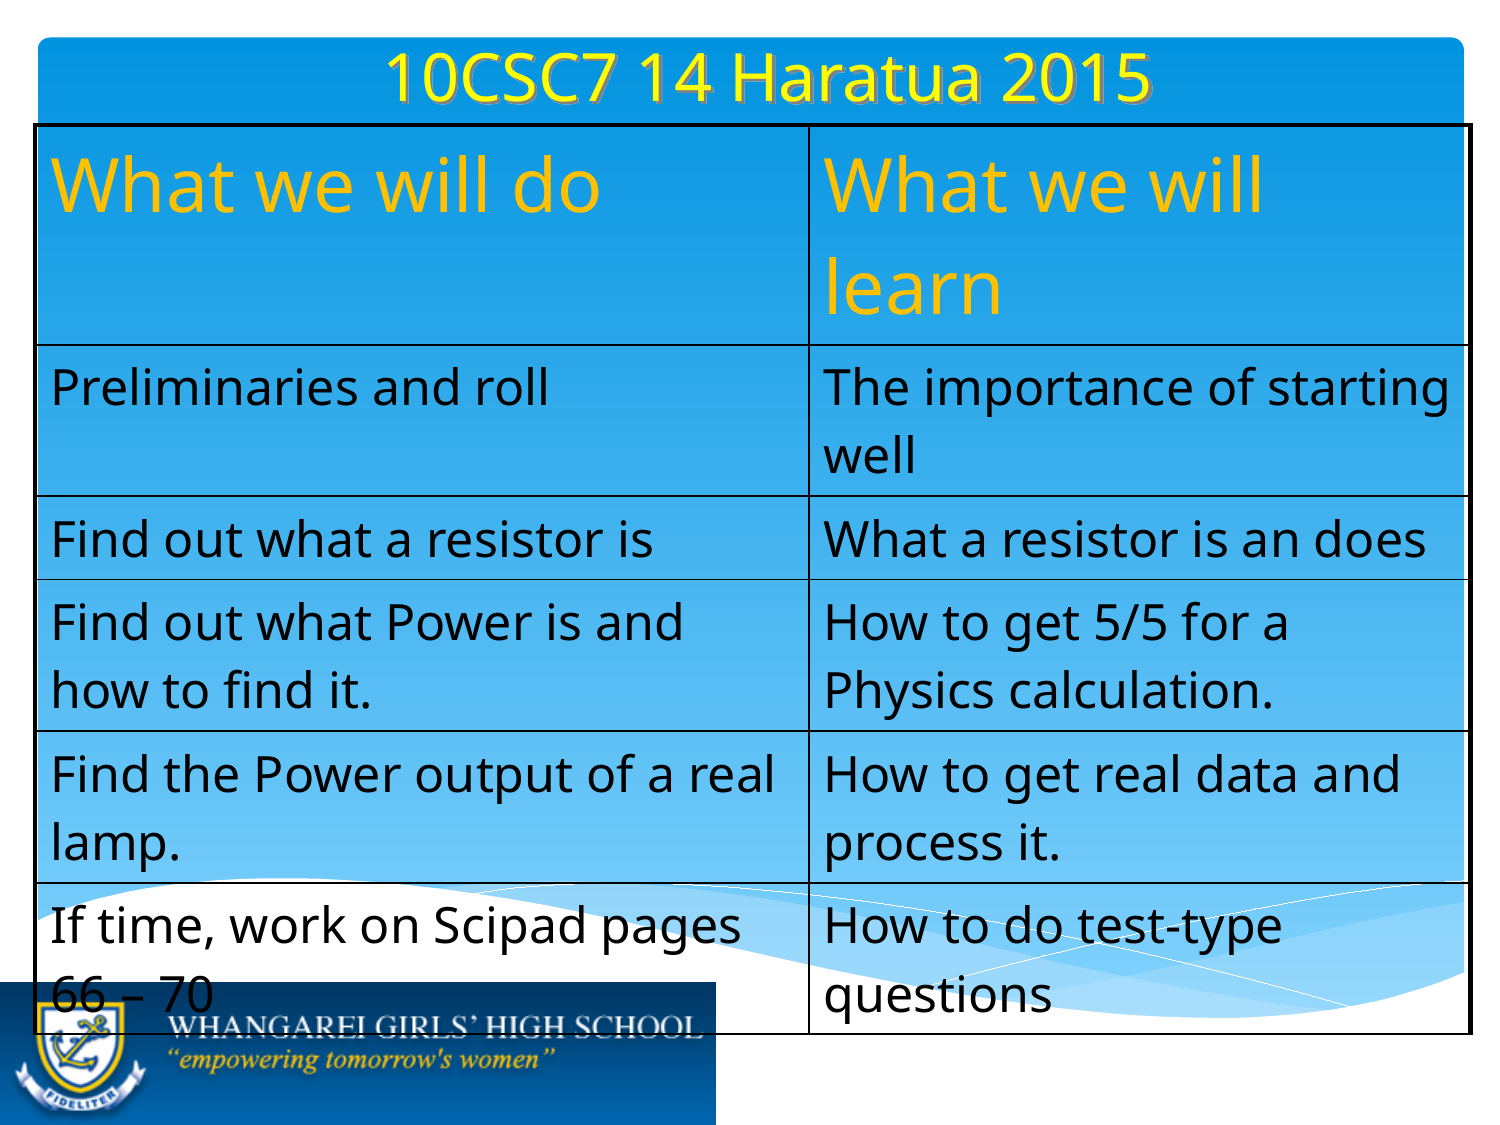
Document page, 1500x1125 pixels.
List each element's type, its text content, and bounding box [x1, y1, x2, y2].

table_cell Find the Power output of a real lamp. [37, 732, 808, 882]
table_cell Find out what Power is and how to find it. [37, 580, 808, 730]
table_cell What a resistor is an does [810, 497, 1468, 579]
table_header What we will do [37, 127, 808, 344]
text_box 10CSC7 14 Haratua 2015 [162, 24, 1375, 123]
table_cell Preliminaries and roll [37, 346, 808, 495]
table_header What we will learn [810, 127, 1468, 344]
table_cell How to get 5/5 for a Physics calculation. [810, 580, 1468, 730]
picture [0, 982, 716, 1125]
table_cell How to do test-type questions [810, 884, 1468, 1033]
table_cell If time, work on Scipad pages 66 – 70 [37, 884, 808, 1033]
table_cell How to get real data and process it. [810, 732, 1468, 882]
table_cell Find out what a resistor is [37, 497, 808, 579]
table_cell The importance of starting well [810, 346, 1468, 495]
